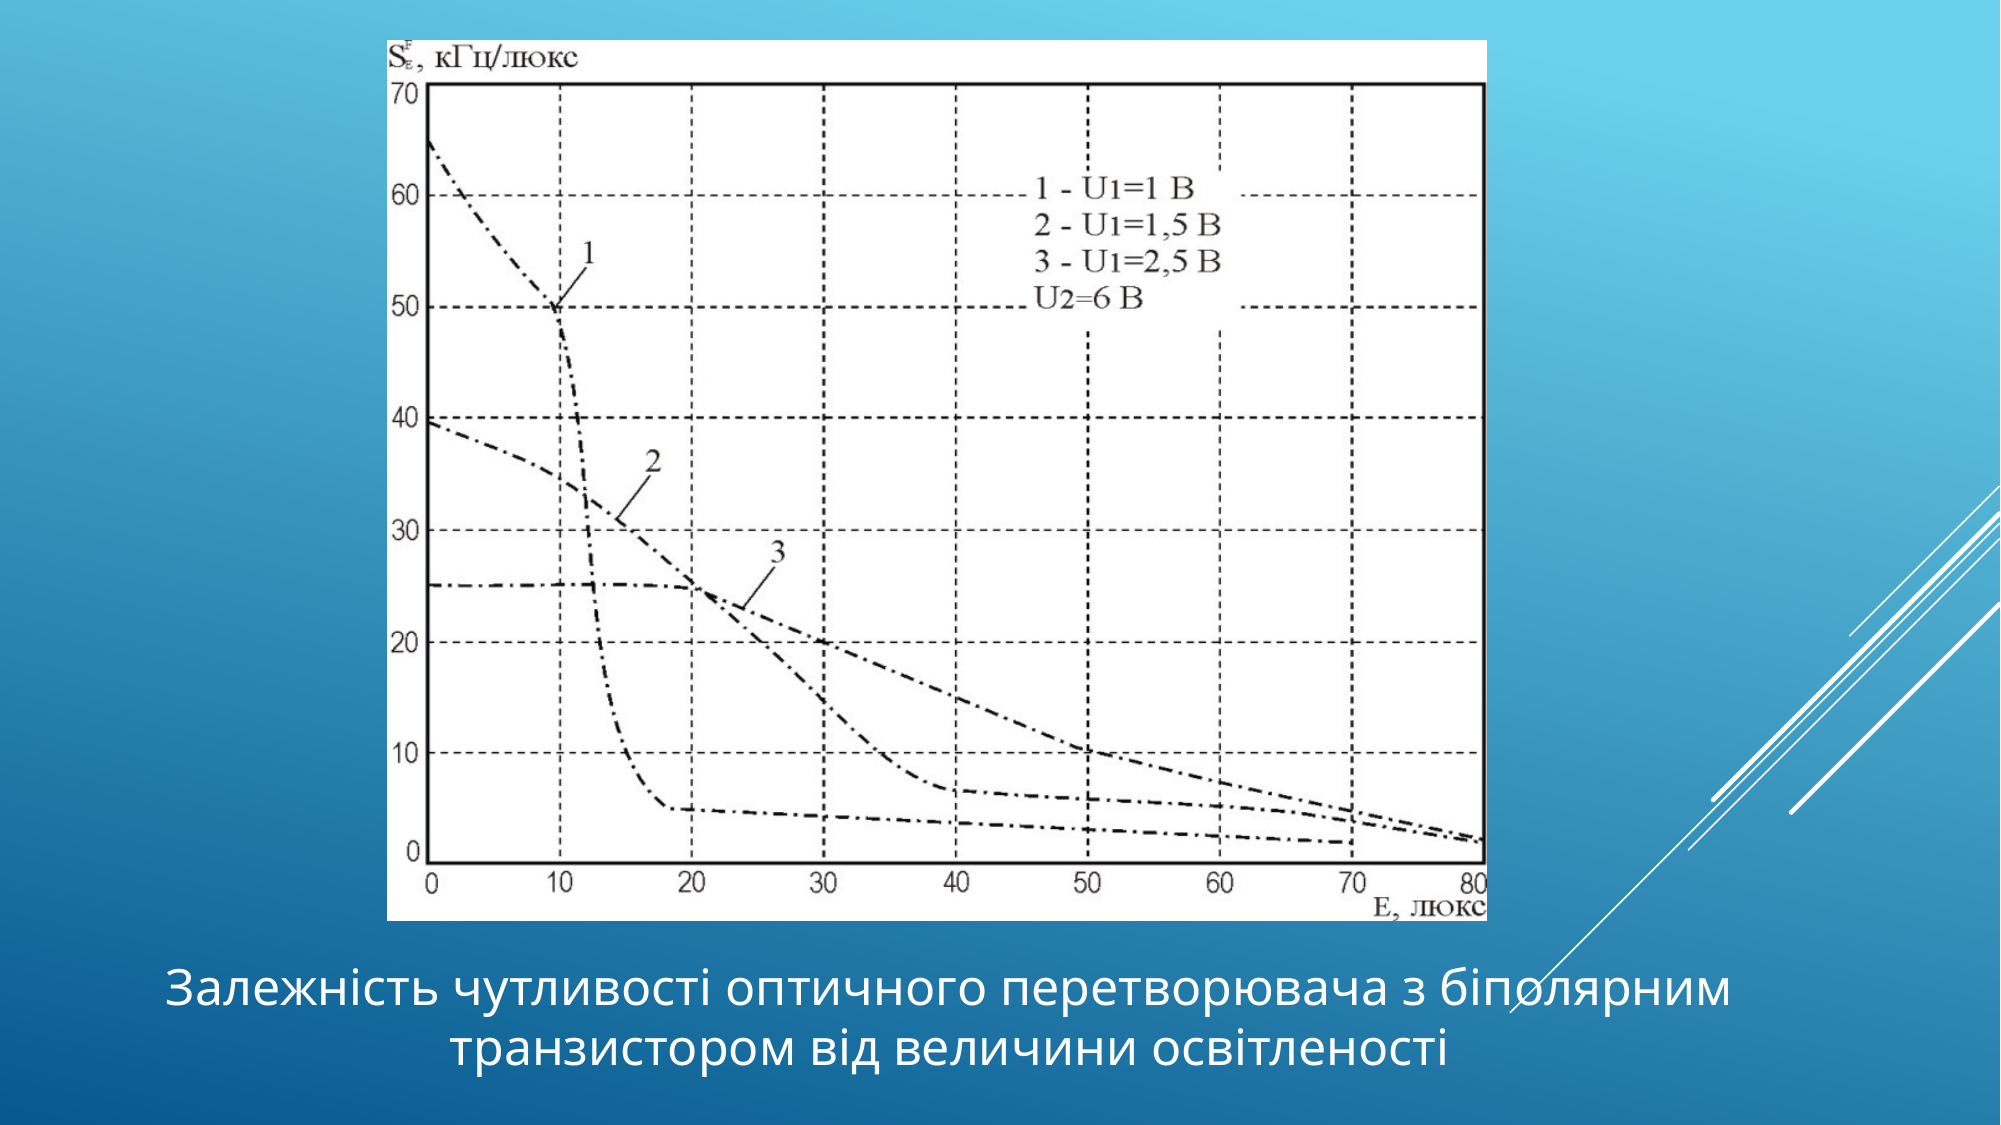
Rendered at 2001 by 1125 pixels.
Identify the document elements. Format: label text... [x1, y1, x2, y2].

text_box [0, 0, 2000, 75]
picture [387, 40, 1487, 921]
text_box Залежність чутливості оптичного перетворювача з біполярним транзистором від величини освітленості [139, 948, 1761, 1125]
